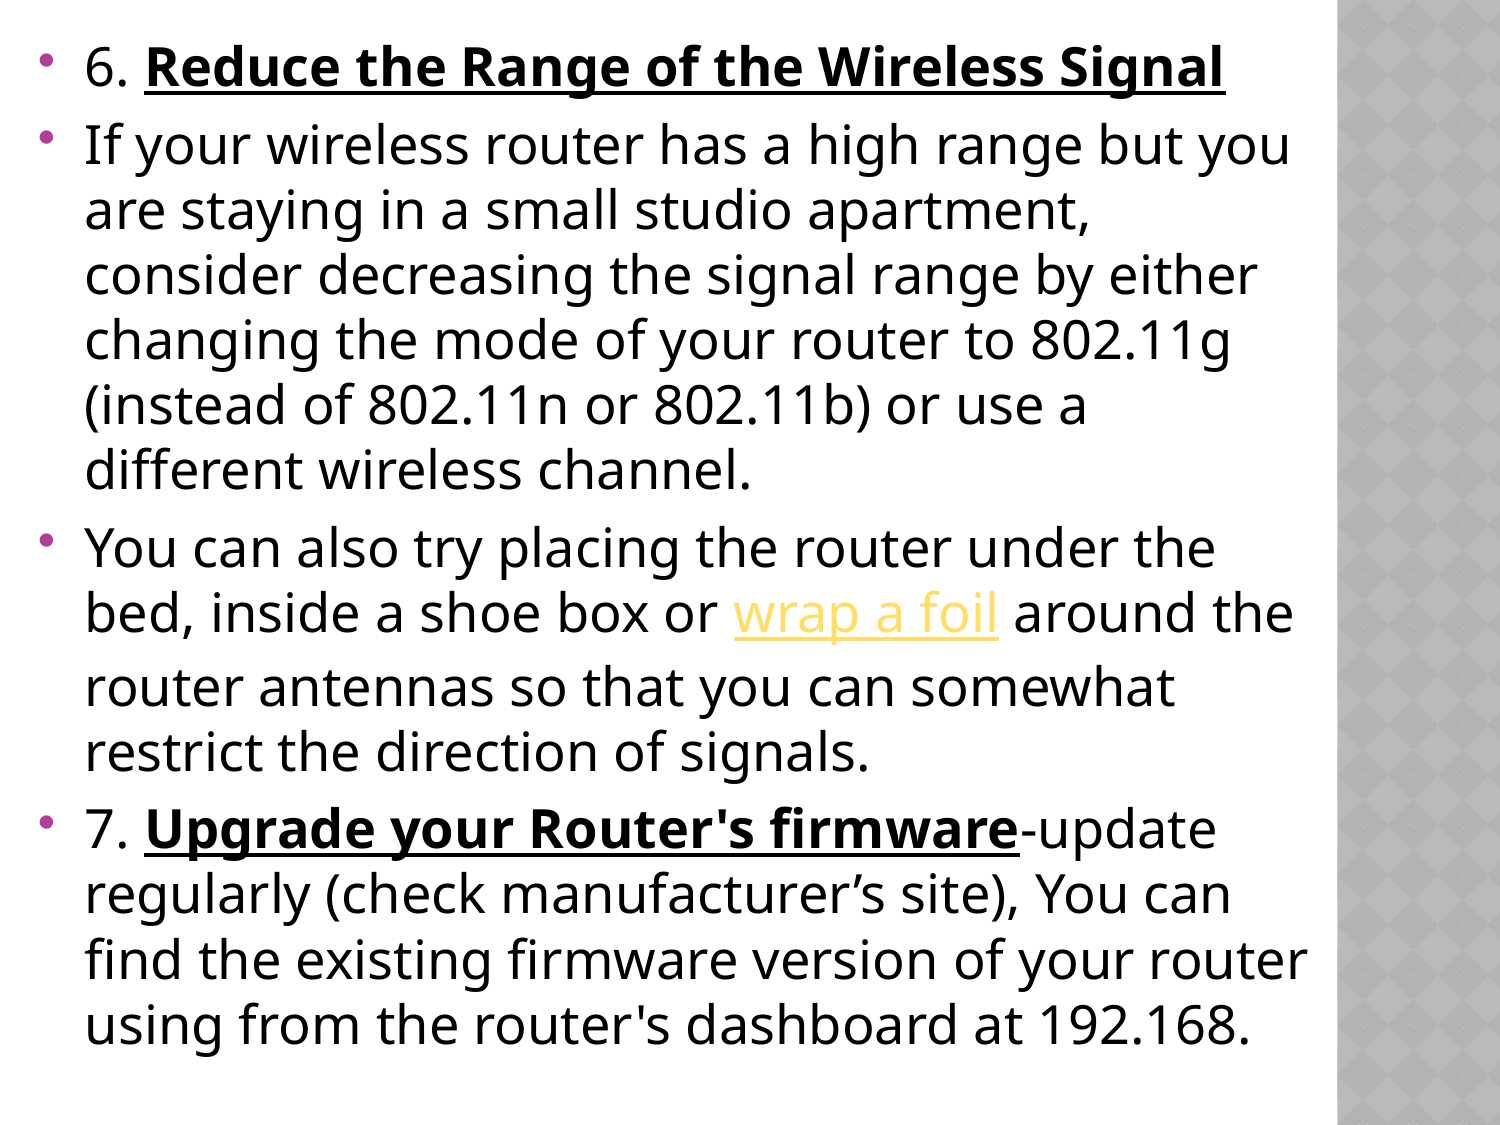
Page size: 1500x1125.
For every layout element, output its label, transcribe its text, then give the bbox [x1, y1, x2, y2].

list 6. Reduce the Range of the Wireless Signal If your wireless router has a high range but you are staying in a small studio apartment, consider decreasing the signal range by either changing the mode of your router to 802.11g (instead of 802.11n or 802.11b) or use a different wireless channel. You can also try placing the router under the bed, inside a shoe box or wrap a foil around the router antennas so that you can somewhat restrict the direction of signals. 7. Upgrade your Router's firmware-update regularly (check manufacturer’s site), You can find the existing firmware version of your router using from the router's dashboard at 192.168. [24, 24, 1325, 1125]
